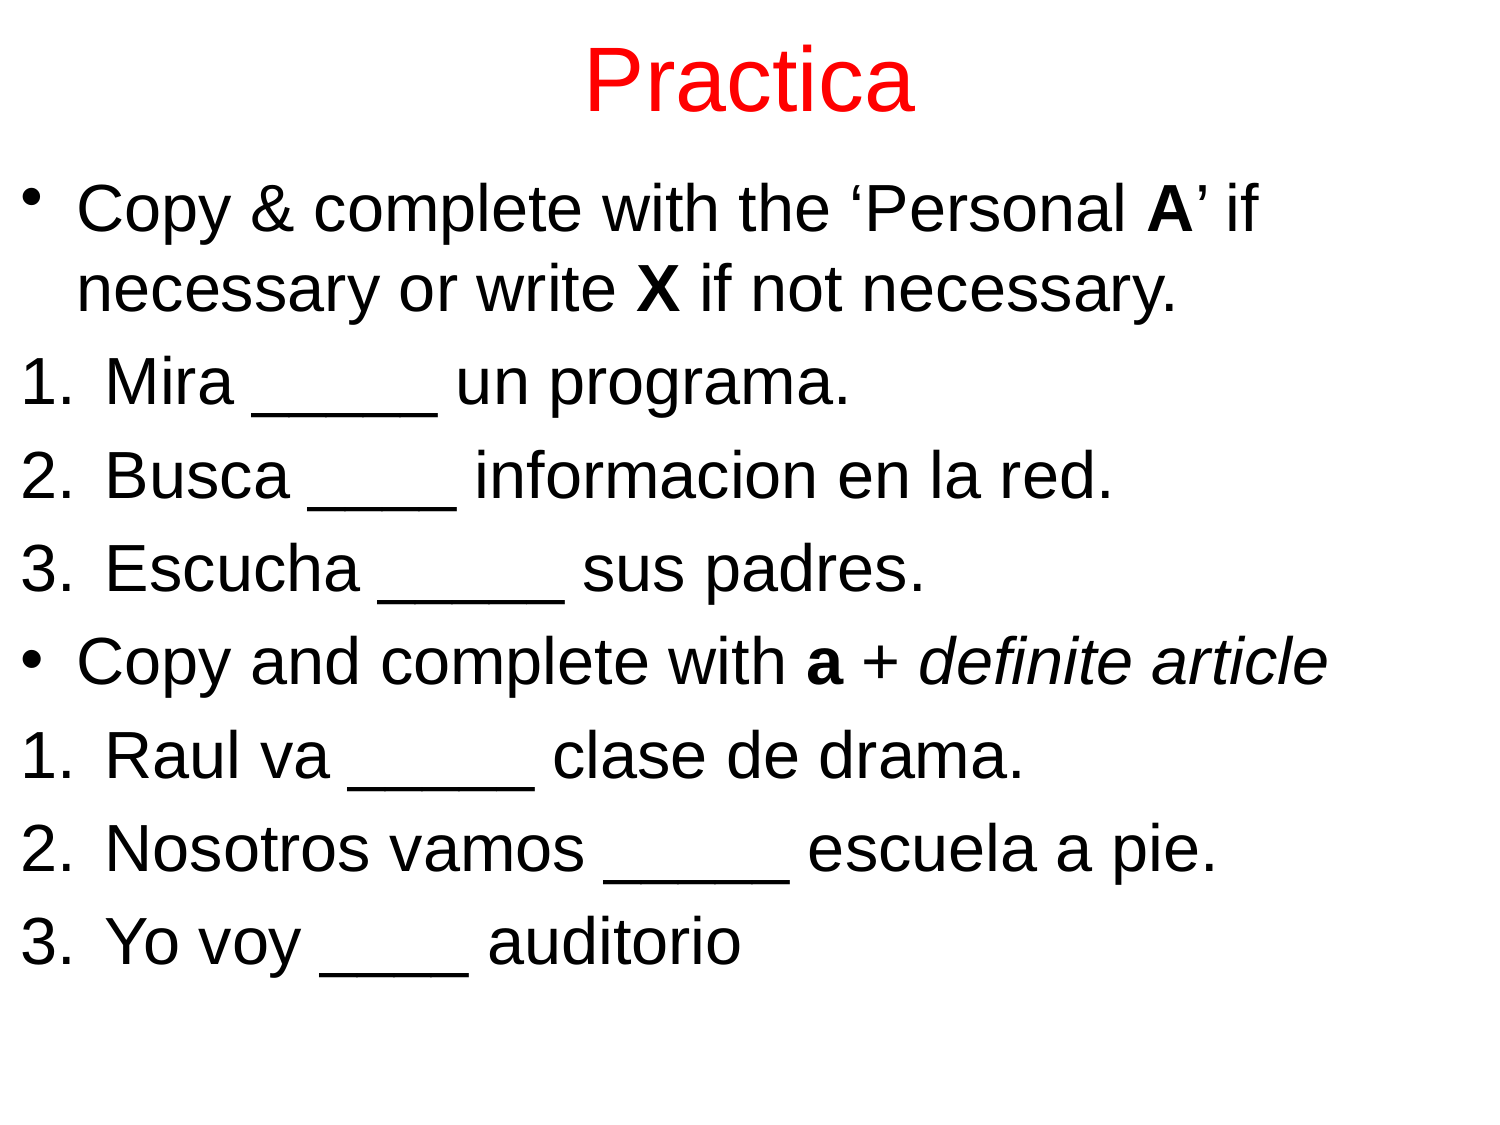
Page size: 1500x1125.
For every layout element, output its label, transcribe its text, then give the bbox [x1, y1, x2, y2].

text_box Copy & complete with the ‘Personal A’ if necessary or write X if not necessary. Mira _____ un programa. Busca ____ informacion en la red. Escucha _____ sus padres. Copy and complete with a + definite article Raul va _____ clase de drama. Nosotros vamos _____ escuela a pie. Yo voy ____ auditorio [5, 157, 1444, 900]
text_box Practica [74, 12, 1425, 200]
